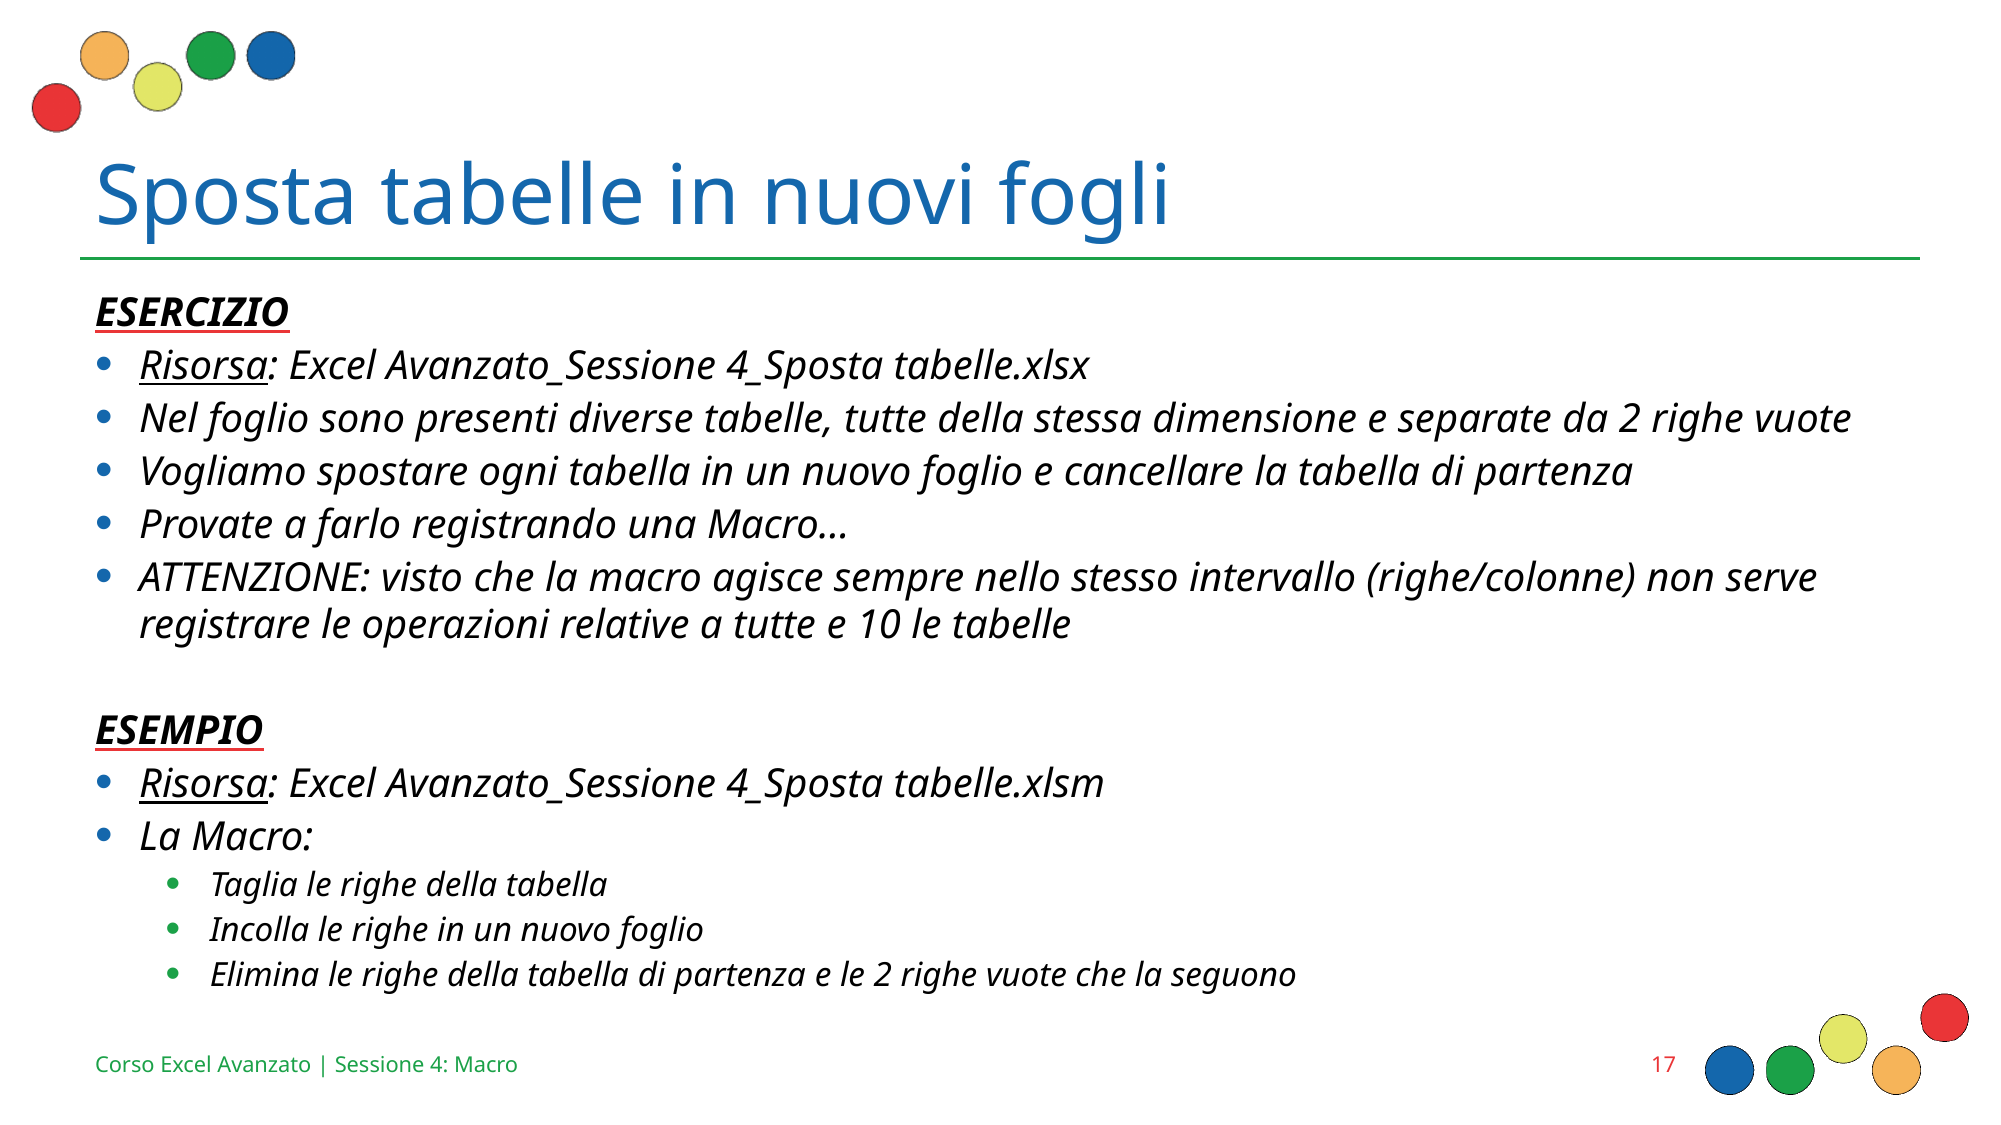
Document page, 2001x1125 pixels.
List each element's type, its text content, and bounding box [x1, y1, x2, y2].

picture [1704, 990, 1971, 1096]
title Sposta tabelle in nuovi fogli [80, 123, 1920, 259]
picture [29, 30, 295, 135]
list ESERCIZIO Risorsa: Excel Avanzato_Sessione 4_Sposta tabelle.xlsx Nel foglio sono presenti diverse tabelle, tutte della stessa dimensione e separate da 2 righe vuote Vogliamo spostare ogni tabella in un nuovo foglio e cancellare la tabella di partenza Provate a farlo registrando una Macro… ATTENZIONE: visto che la macro agisce sempre nello stesso intervallo (righe/colonne) non serve registrare le operazioni relative a tutte e 10 le tabelle ESEMPIO Risorsa: Excel Avanzato_Sessione 4_Sposta tabelle.xlsm La Macro: Taglia le righe della tabella Incolla le righe in un nuovo foglio Elimina le righe della tabella di partenza e le 2 righe vuote che la seguono [80, 278, 1920, 1011]
footer Corso Excel Avanzato | Sessione 4: Macro [80, 1035, 1571, 1096]
slide_number 17 [1583, 1035, 1692, 1096]
